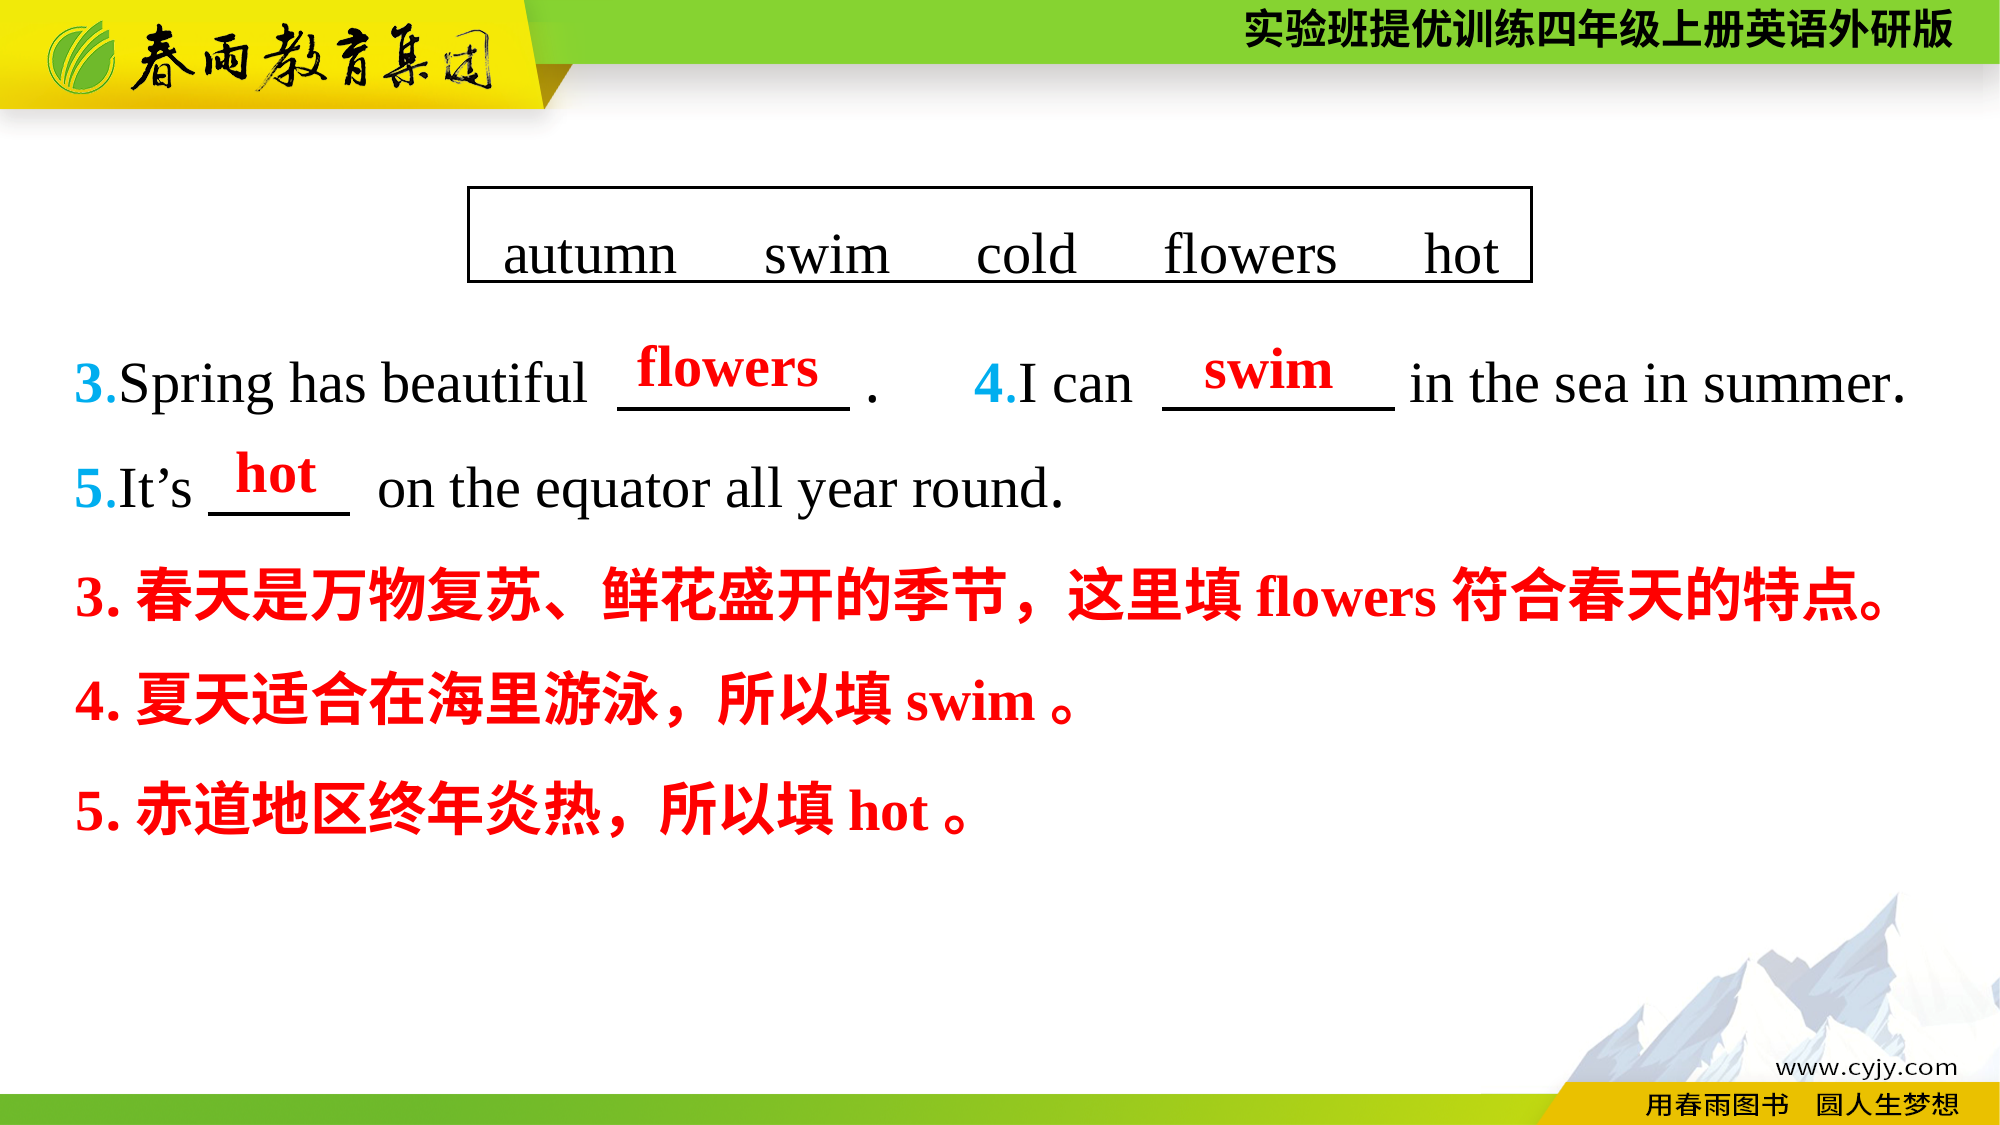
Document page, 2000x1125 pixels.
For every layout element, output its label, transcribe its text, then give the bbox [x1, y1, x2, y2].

text_box flowers [622, 321, 834, 406]
text_box hot [220, 426, 332, 512]
text_box swim [1189, 323, 1349, 408]
text_box 4.夏天适合在海里游泳，所以填swim。 [60, 619, 1945, 729]
picture [0, 0, 2000, 1125]
text_box 5.赤道地区终年炎热，所以填hot。 [60, 729, 1945, 850]
text_box [468, 187, 1532, 282]
text_box autumn swim cold flowers hot [59, 172, 1944, 293]
text_box 3.春天是万物复苏、鲜花盛开的季节，这里填flowers符合春天的特点。 [60, 515, 1945, 619]
list 3.Spring has beautiful . 4.I can in the sea in summer. 5.It’s on the equator all year round. [59, 301, 1944, 529]
